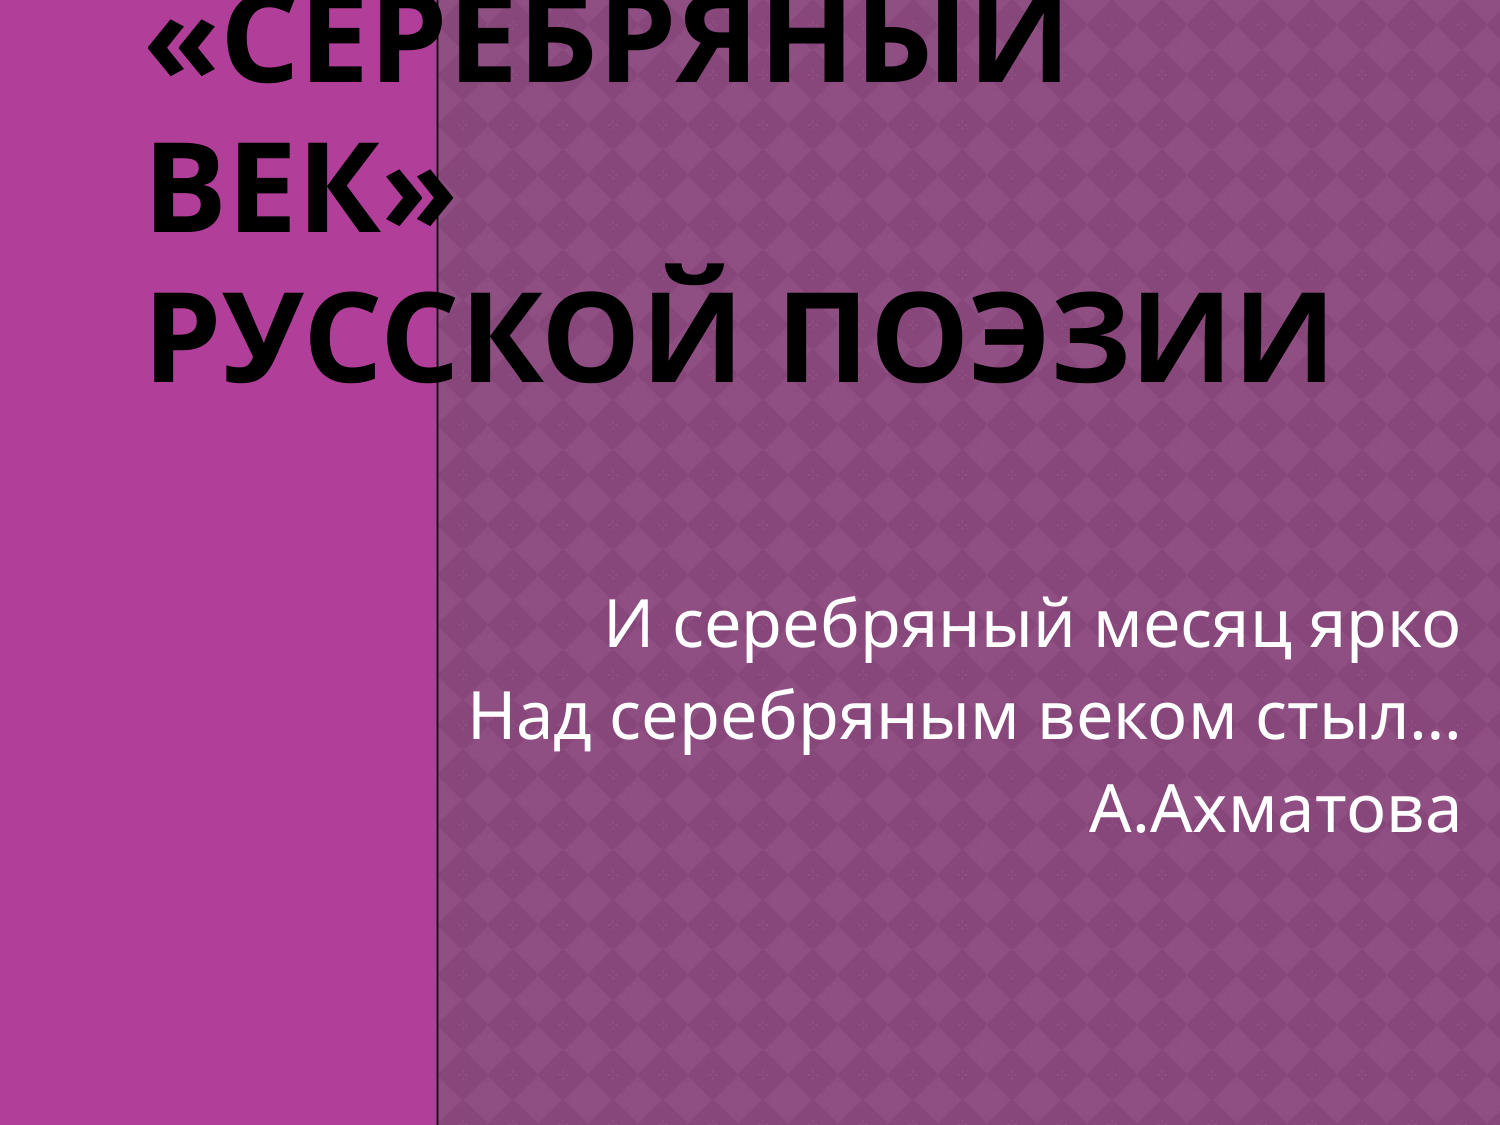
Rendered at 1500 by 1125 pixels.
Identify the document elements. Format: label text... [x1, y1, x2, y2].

subtitle И серебряный месяц ярко Над серебряным веком стыл… А.Ахматова [454, 580, 1471, 929]
title «Серебряный век» русской поэзии [135, 87, 1390, 558]
